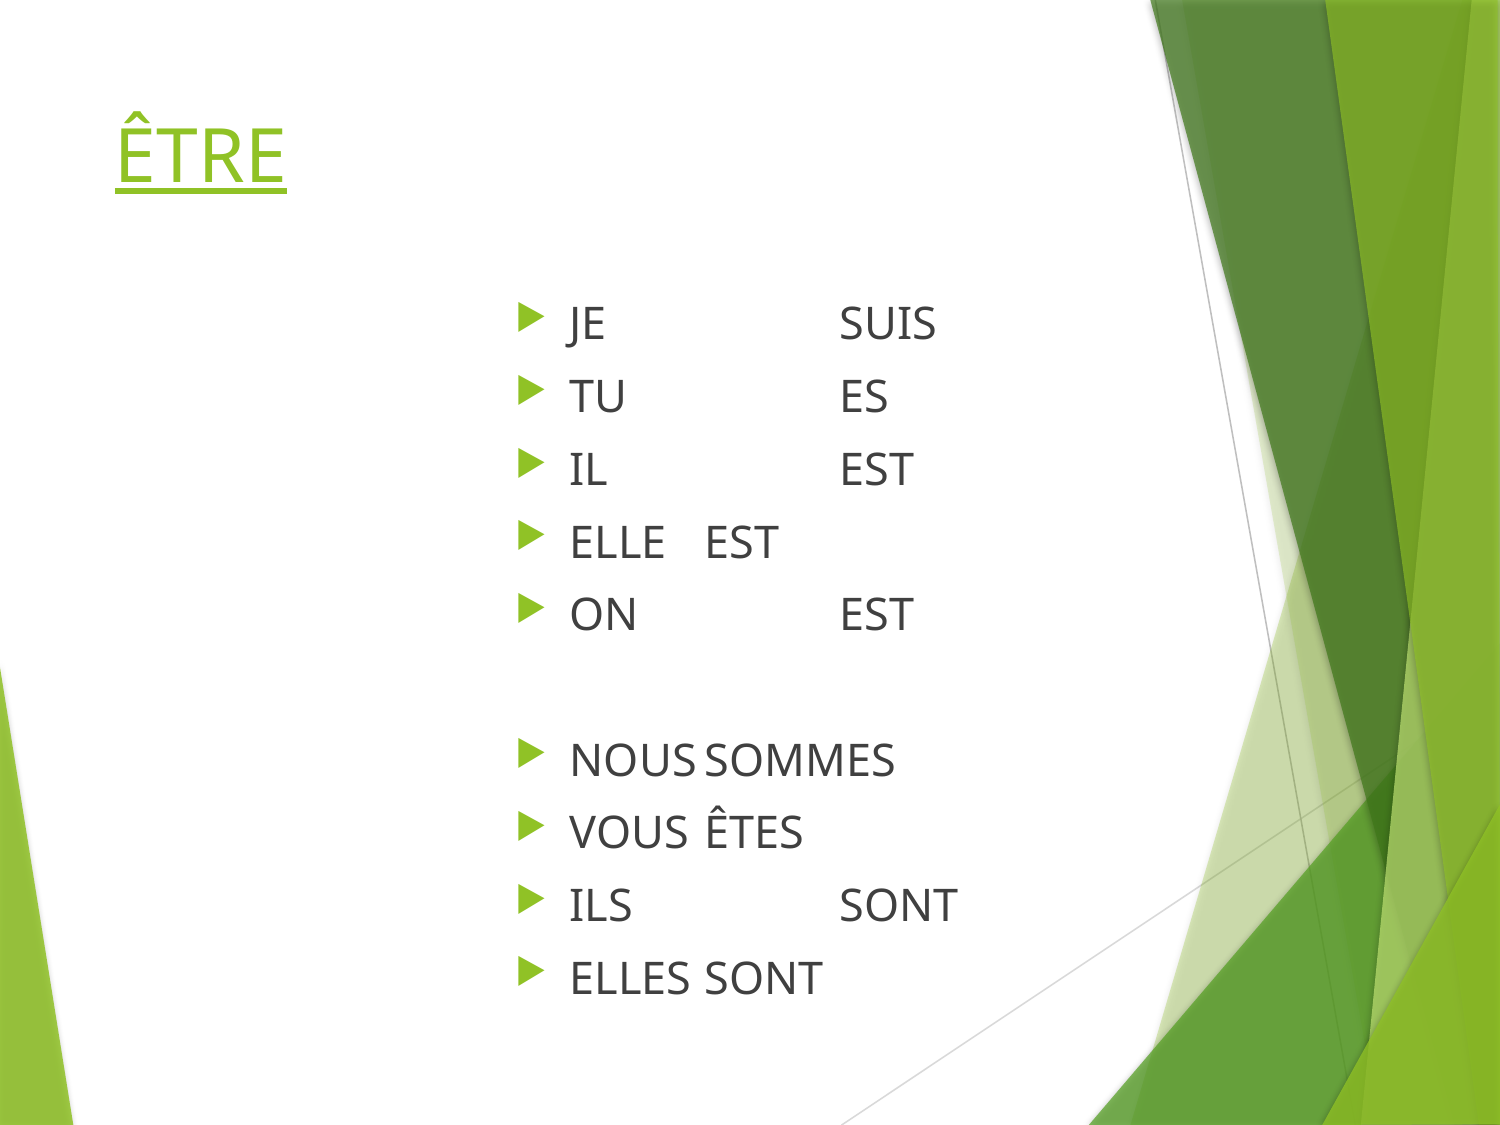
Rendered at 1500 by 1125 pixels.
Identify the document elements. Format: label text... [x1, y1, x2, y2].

title ÊTRE [99, 99, 1142, 317]
list JE SUIS TU ES IL EST ELLE EST ON EST NOUS SOMMES VOUS ÊTES ILS SONT ELLES SONT [500, 287, 1063, 1013]
